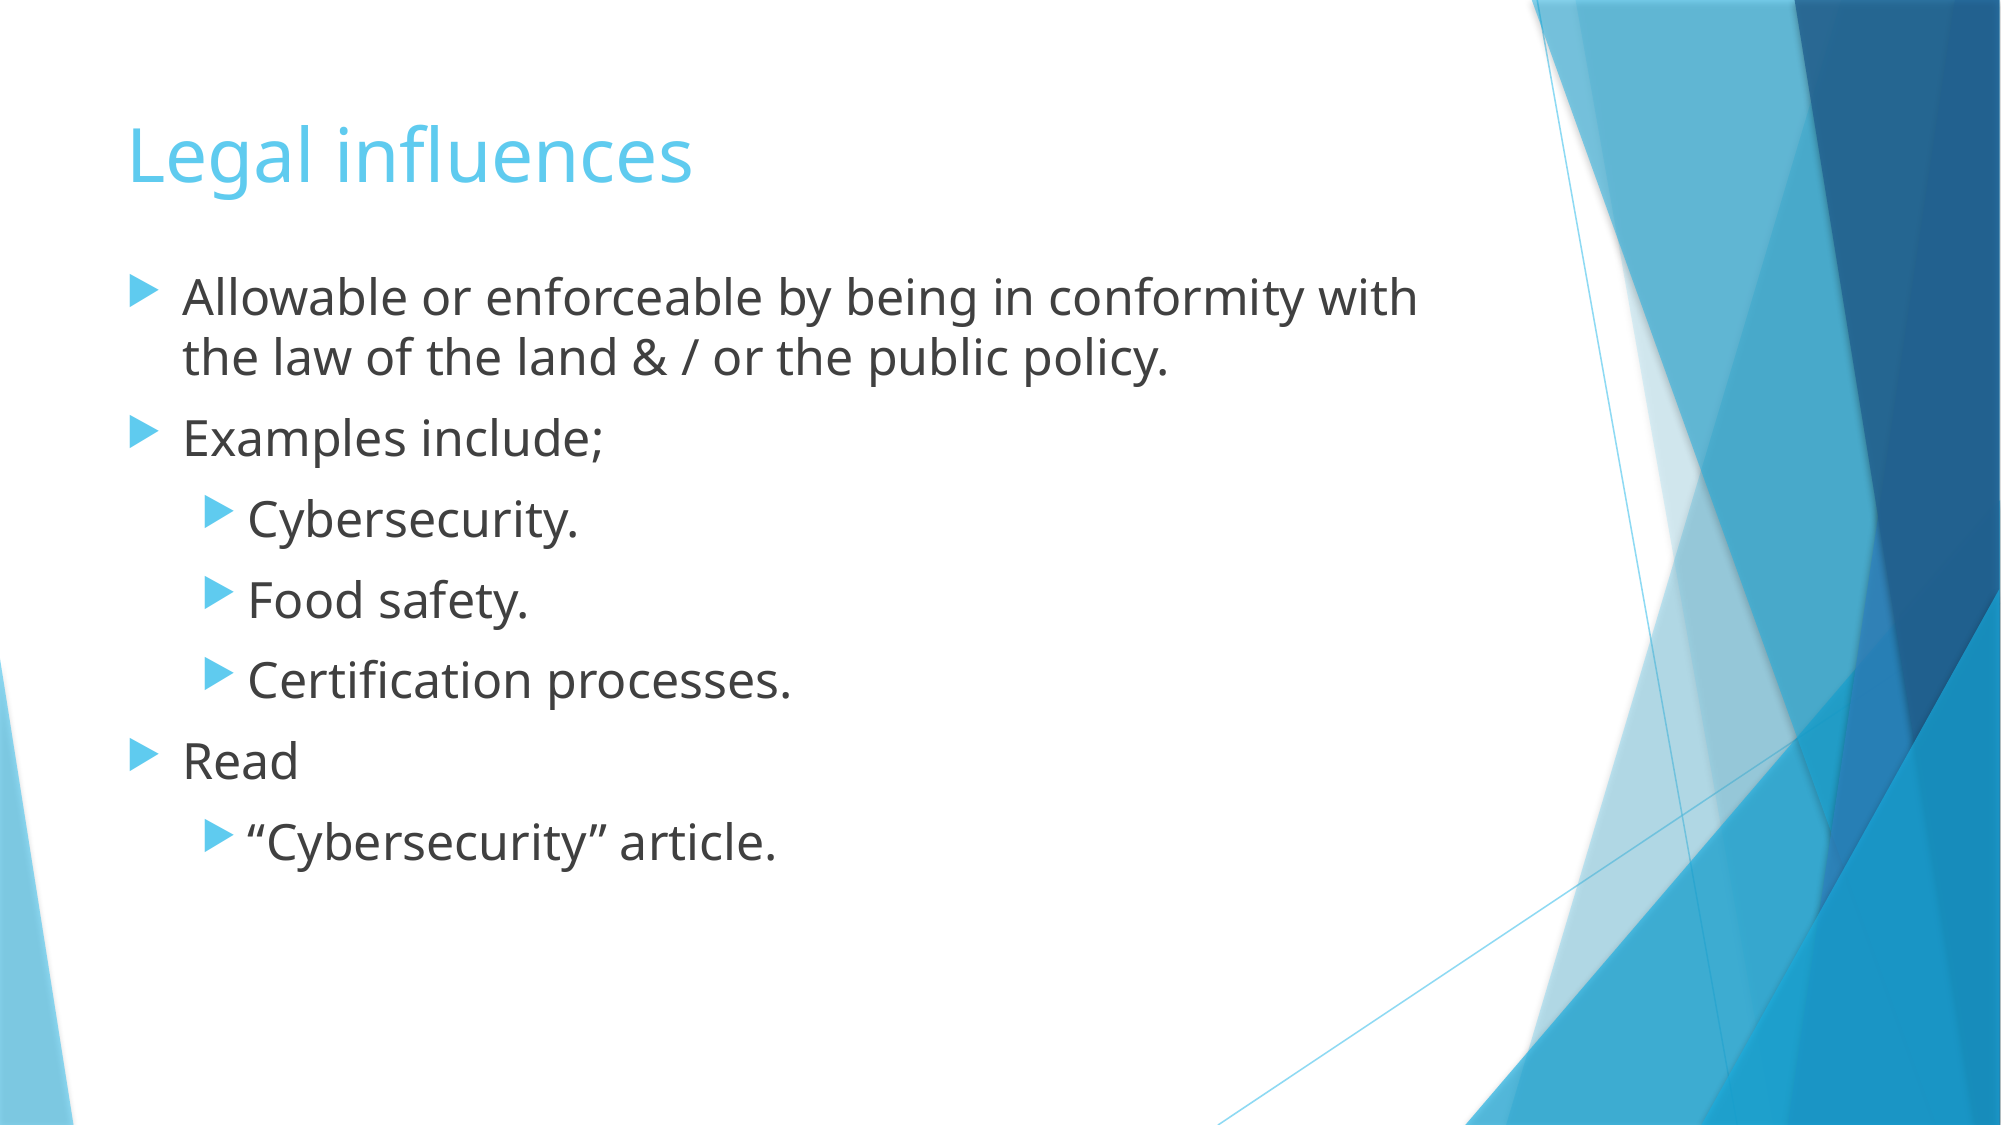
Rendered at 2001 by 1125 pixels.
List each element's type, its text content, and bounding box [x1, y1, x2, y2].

title Legal influences [111, 99, 1522, 258]
list Allowable or enforceable by being in conformity with the law of the land & / or the public policy. Examples include; Cybersecurity. Food safety. Certification processes. Read “Cybersecurity” article. [111, 258, 1522, 991]
